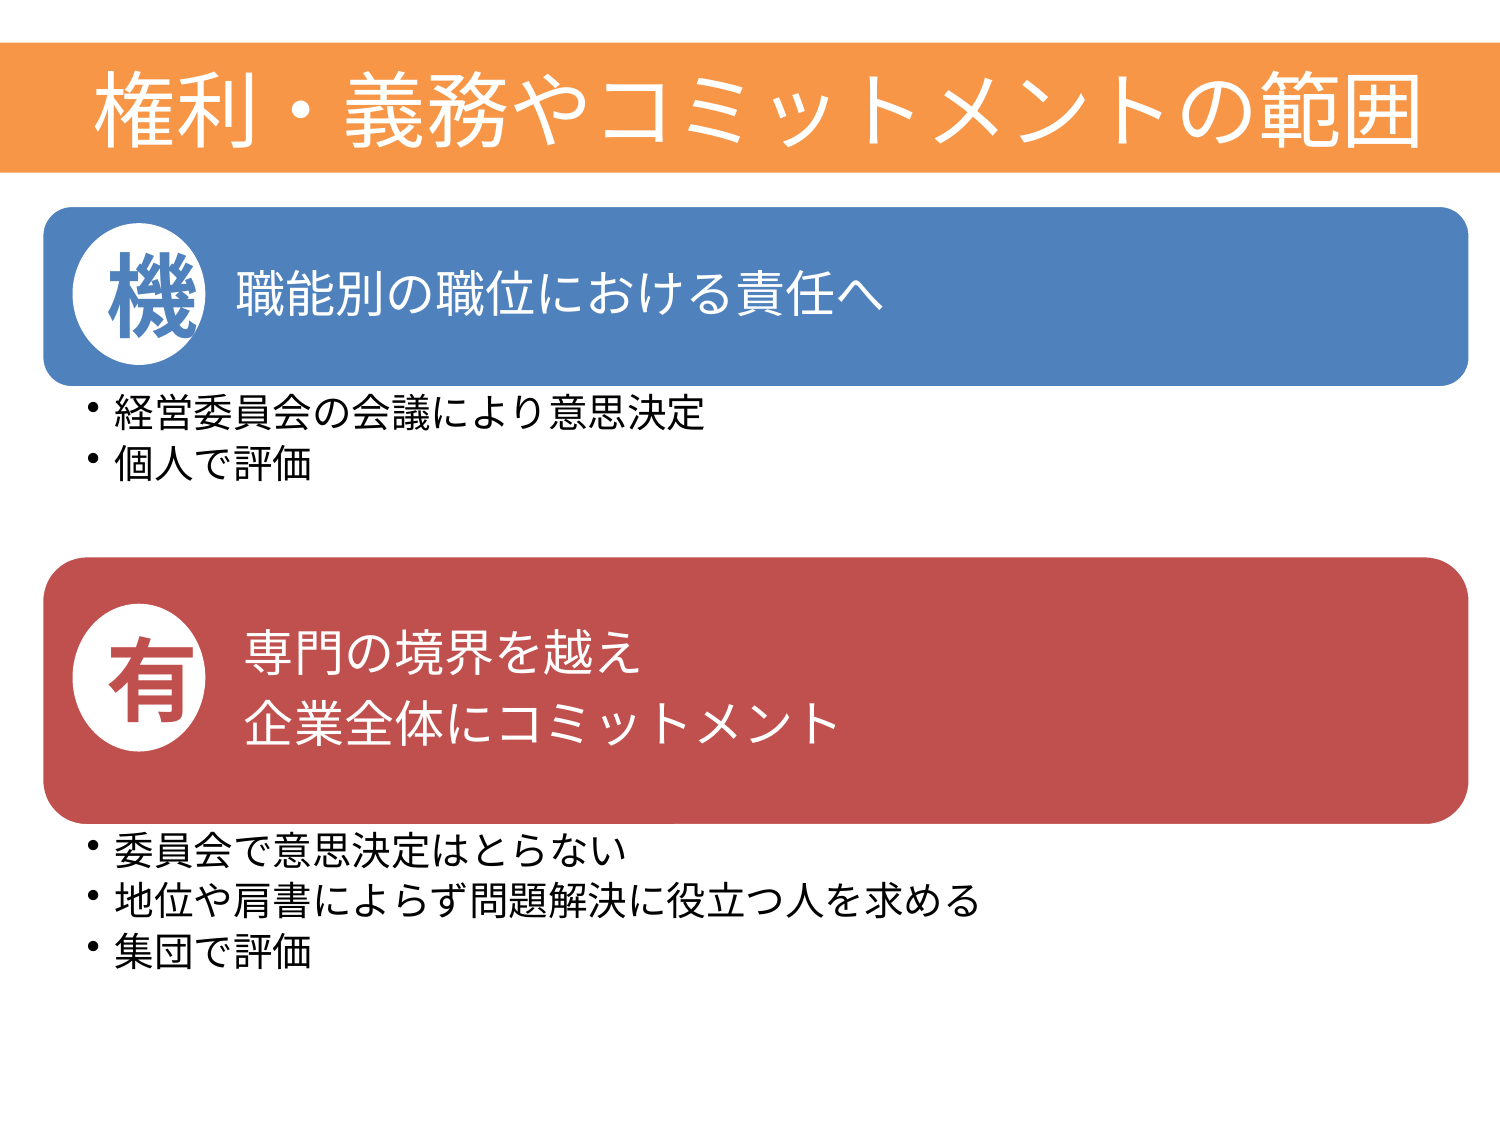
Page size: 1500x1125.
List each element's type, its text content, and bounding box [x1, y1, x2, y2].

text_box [41, 196, 1471, 1088]
text_box 権利・義務やコミットメントの範囲 [0, 41, 1500, 175]
